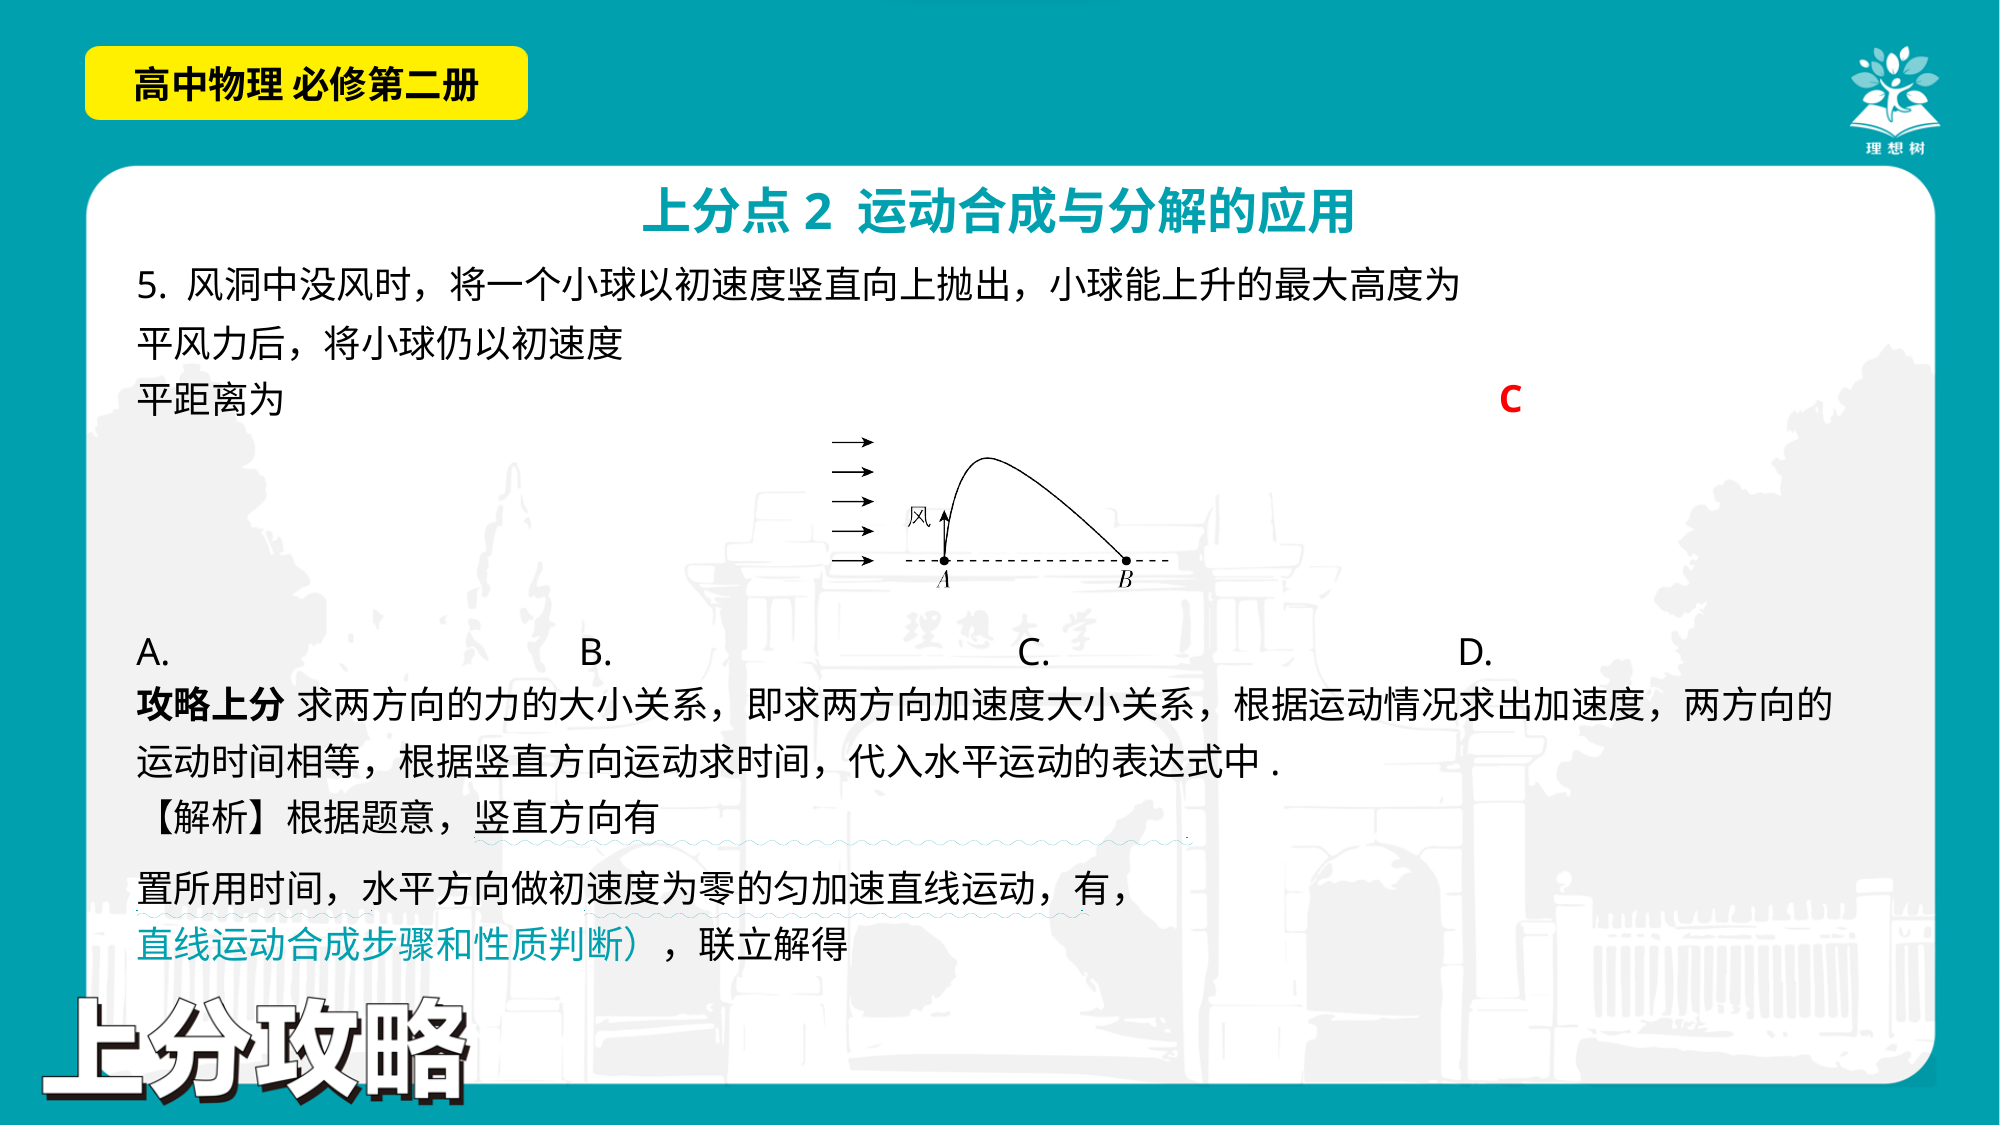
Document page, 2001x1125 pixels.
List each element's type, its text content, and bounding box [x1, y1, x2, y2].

text_box . . [582, 837, 1526, 911]
text_box 攻略上分 求两方向的力的大小关系，即求两方向加速度大小关系，根据运动情况求出加速度，两方向的 运动时间相等，根据竖直方向运动求时间，代入水平运动的表达式中. [136, 668, 1865, 778]
picture [0, 0, 2000, 1125]
text_box . . [135, 837, 582, 911]
text_box C [1483, 363, 1539, 416]
text_box . . [473, 777, 1840, 840]
